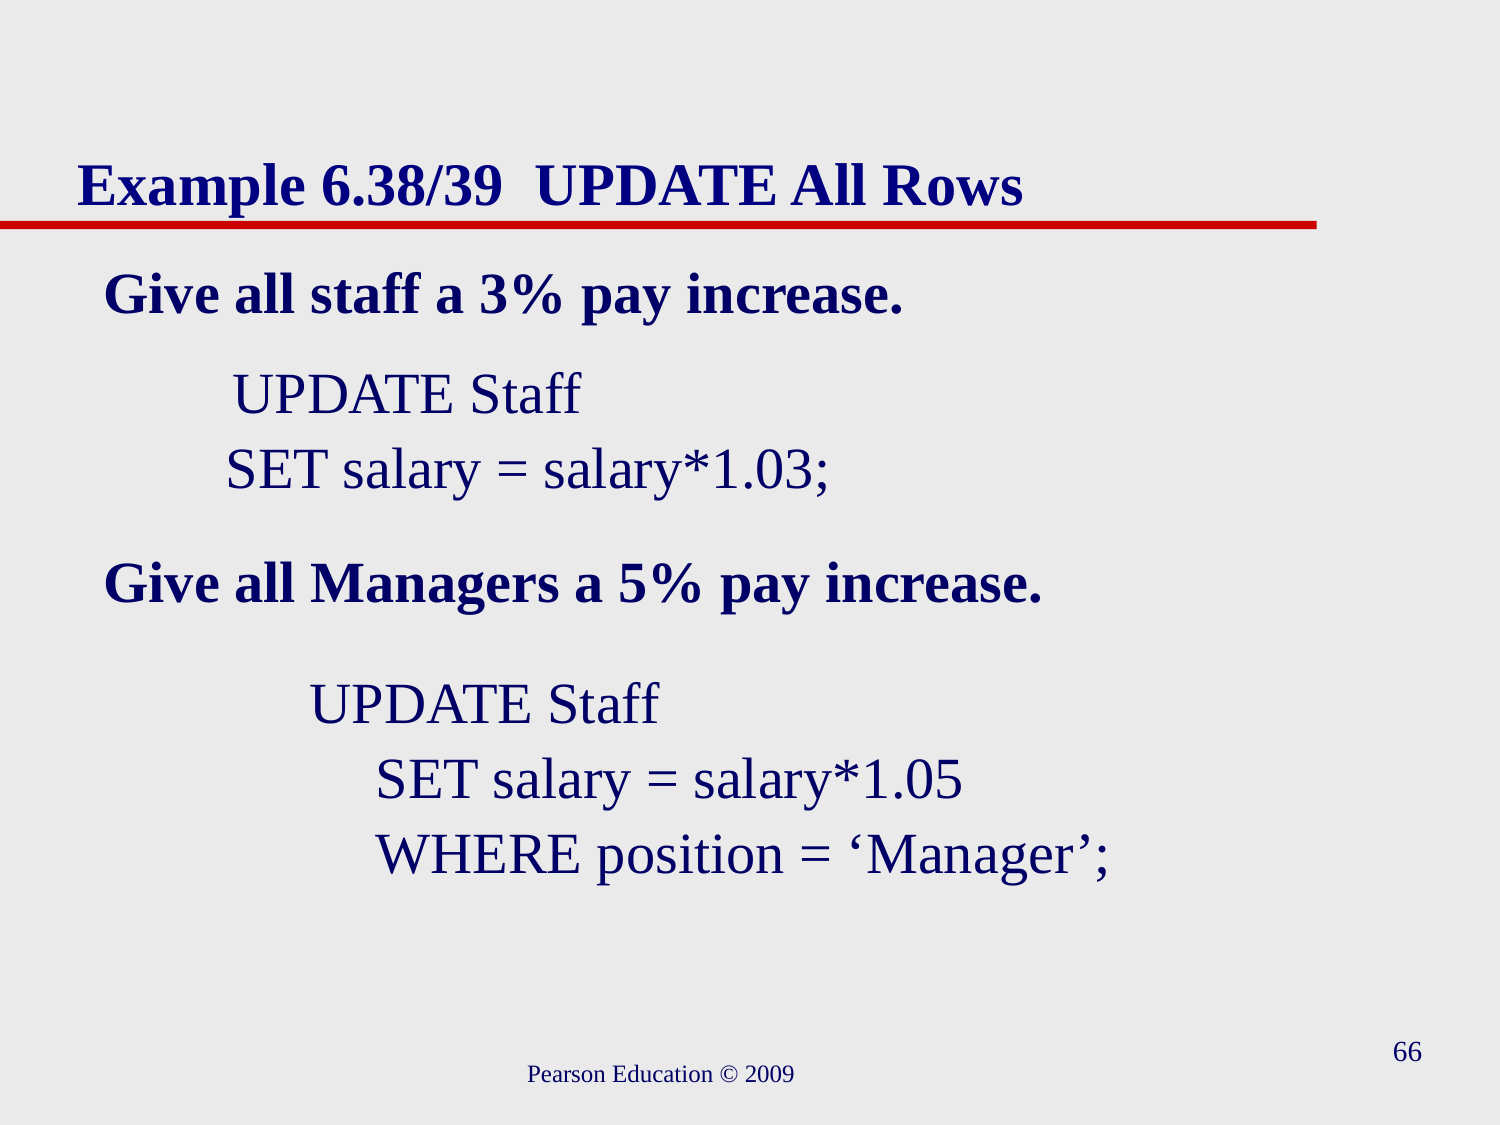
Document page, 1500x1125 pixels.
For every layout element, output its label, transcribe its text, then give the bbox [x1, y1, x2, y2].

title Example 6.38/39 UPDATE All Rows [62, 43, 1338, 226]
text_box Pearson Education © 2009 [512, 1050, 1038, 1095]
list Give all staff a 3% pay increase. UPDATE Staff SET salary = salary*1.03; Give all Managers a 5% pay increase. UPDATE Staff SET salary = salary*1.05 WHERE position = ‘Manager’; [88, 255, 1388, 931]
slide_number 66 [1124, 1012, 1438, 1088]
